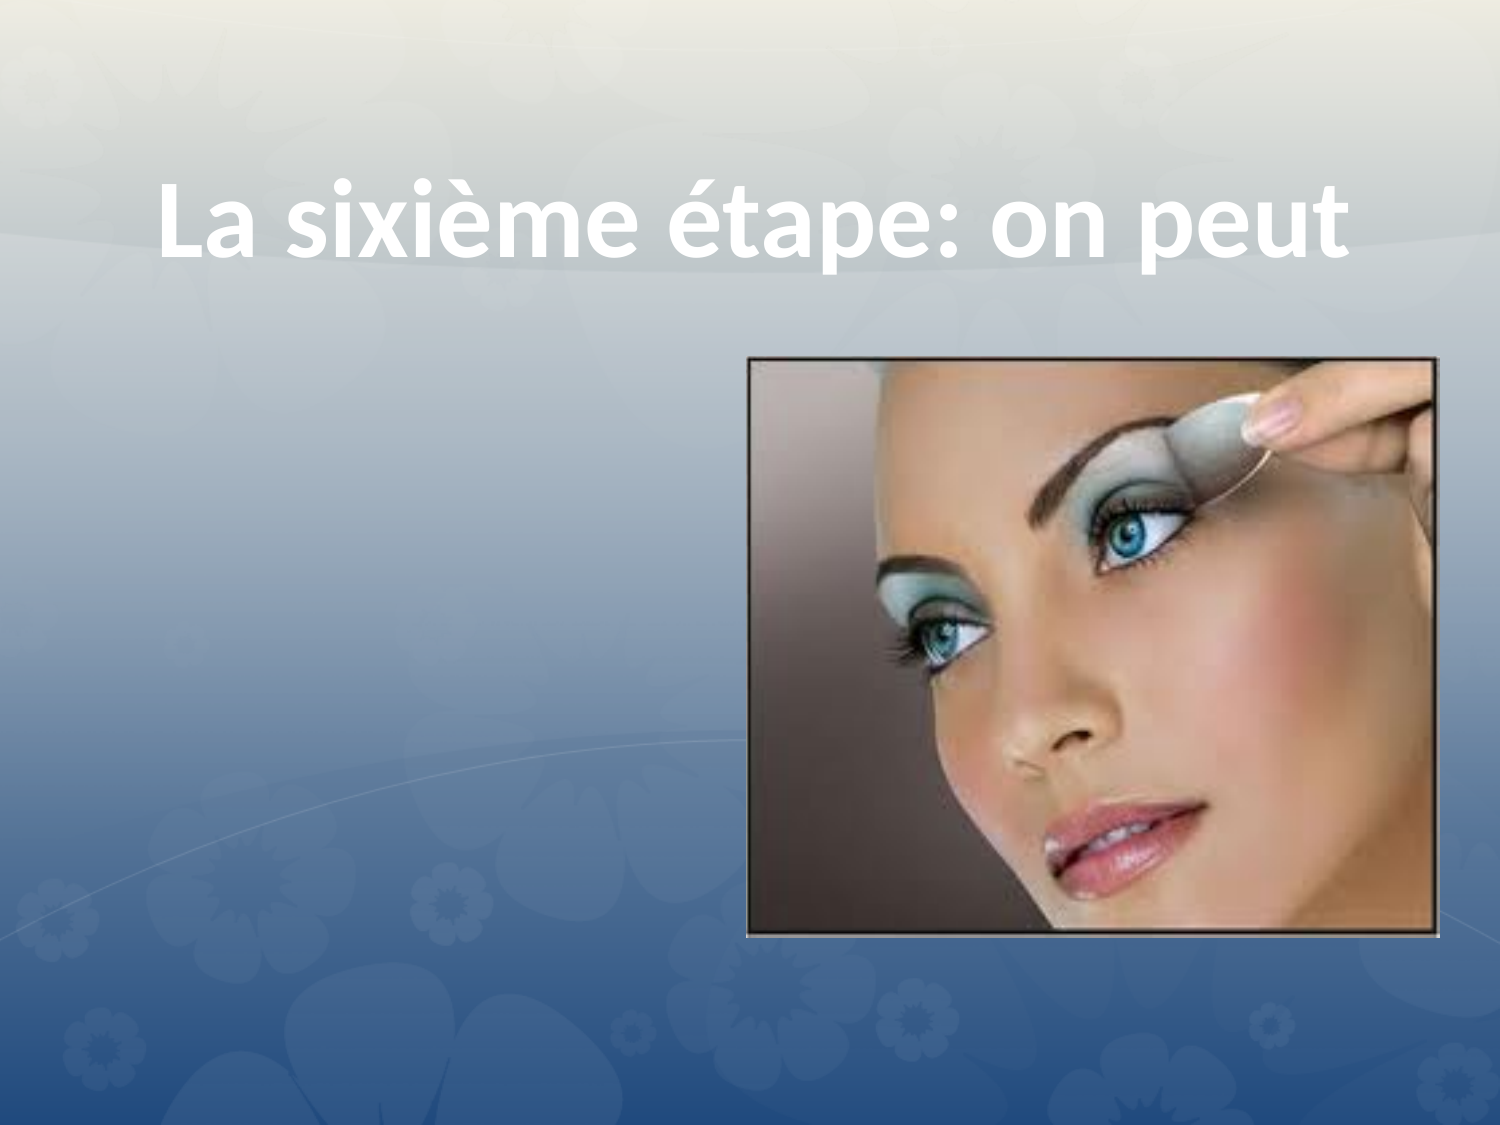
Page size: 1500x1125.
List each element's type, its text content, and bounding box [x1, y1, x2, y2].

title La sixième étape: on peut [132, 88, 1377, 291]
picture [0, 0, 1500, 1125]
